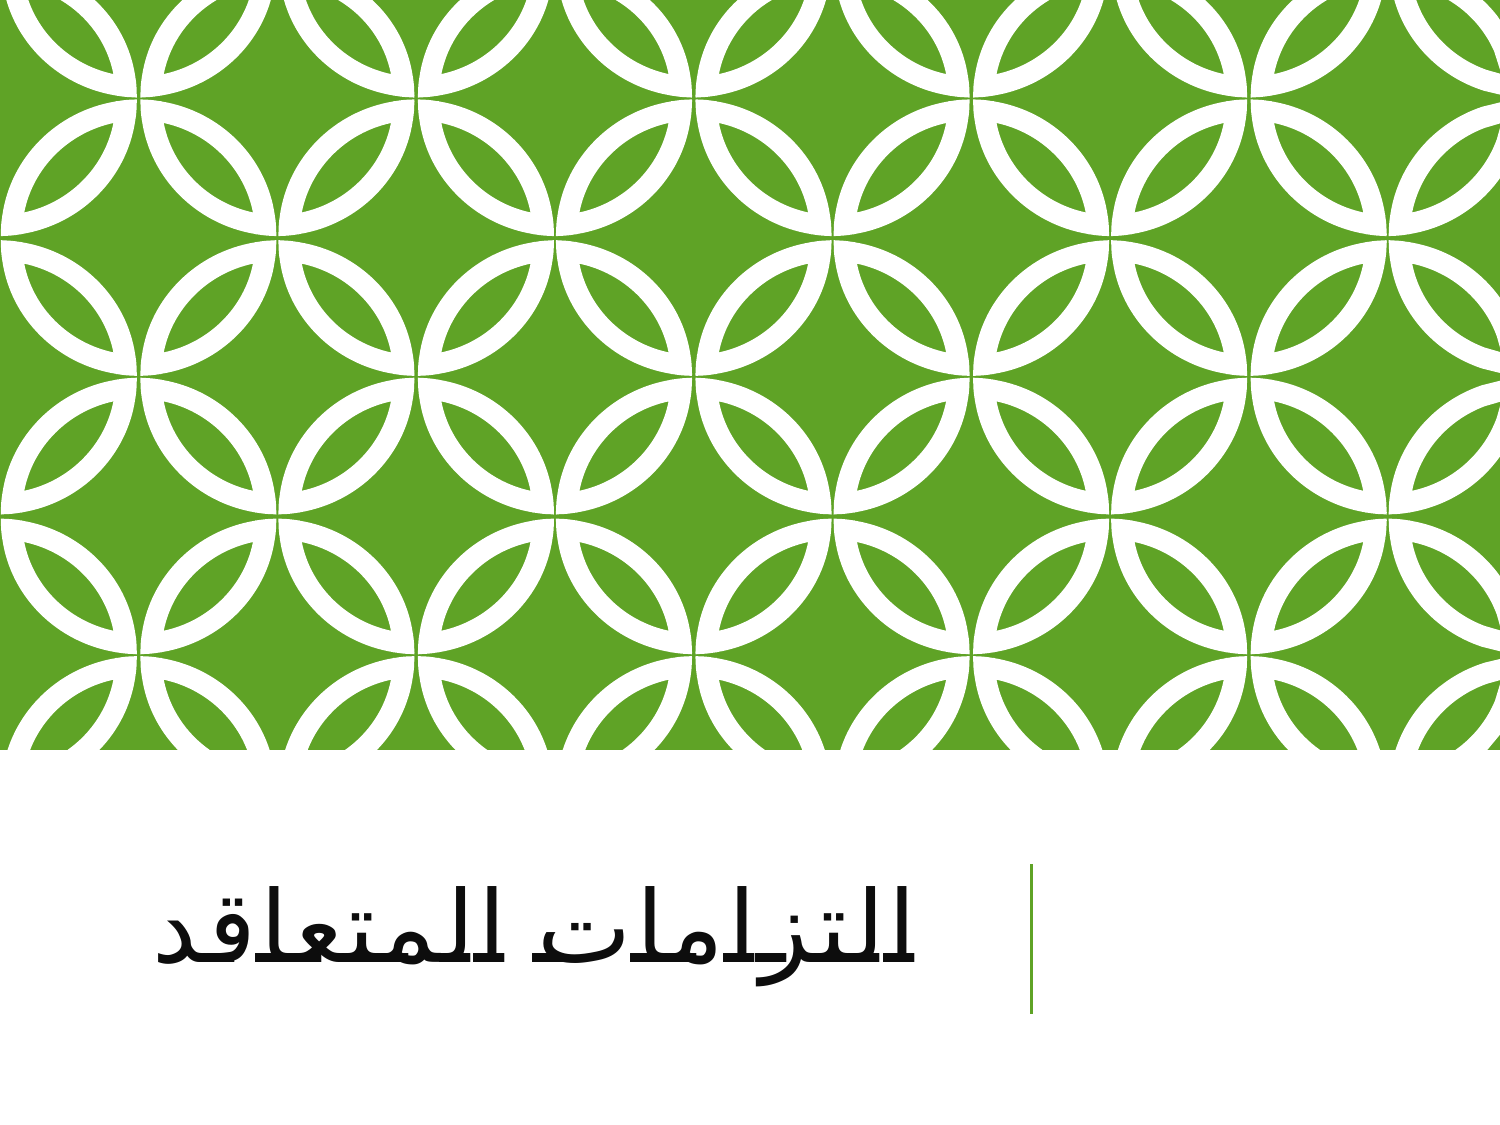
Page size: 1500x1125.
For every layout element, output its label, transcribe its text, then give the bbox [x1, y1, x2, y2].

title التزامات المتعاقد [56, 813, 1013, 1054]
